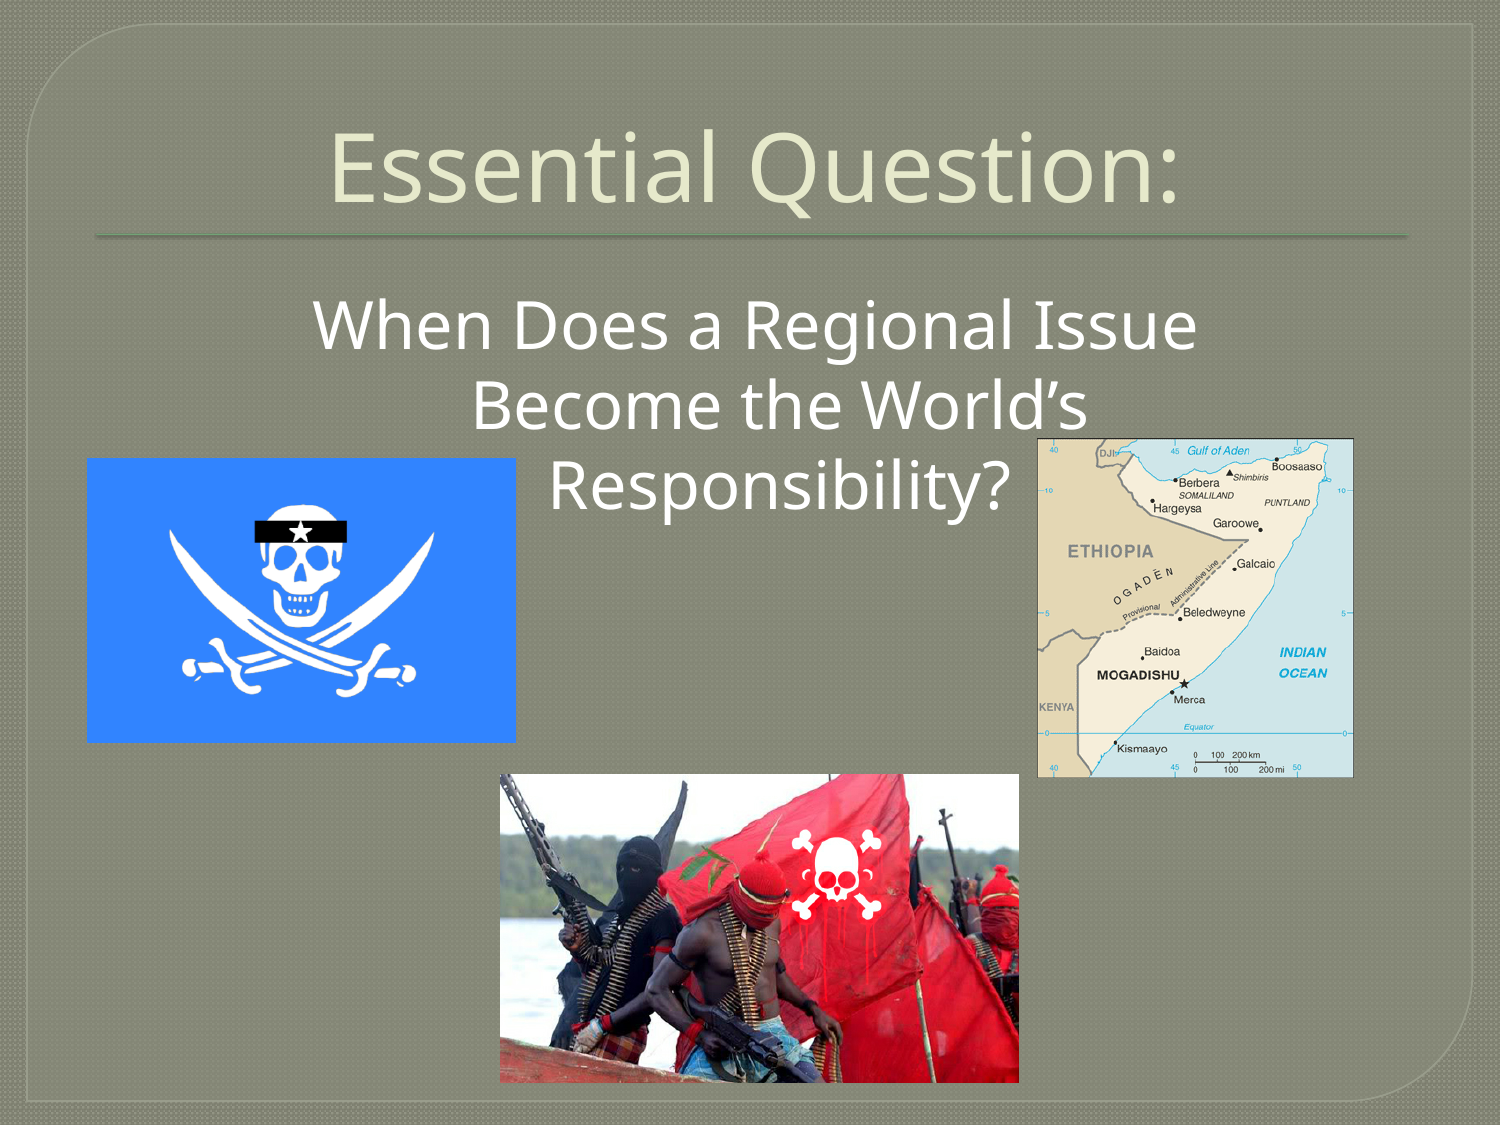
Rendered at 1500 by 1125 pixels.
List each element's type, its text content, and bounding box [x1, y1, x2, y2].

picture [1037, 438, 1354, 778]
title Essential Question: [75, 41, 1425, 230]
list When Does a Regional Issue Become the World’s Responsibility? [212, 275, 1300, 625]
picture [87, 458, 516, 744]
picture [499, 774, 1019, 1083]
